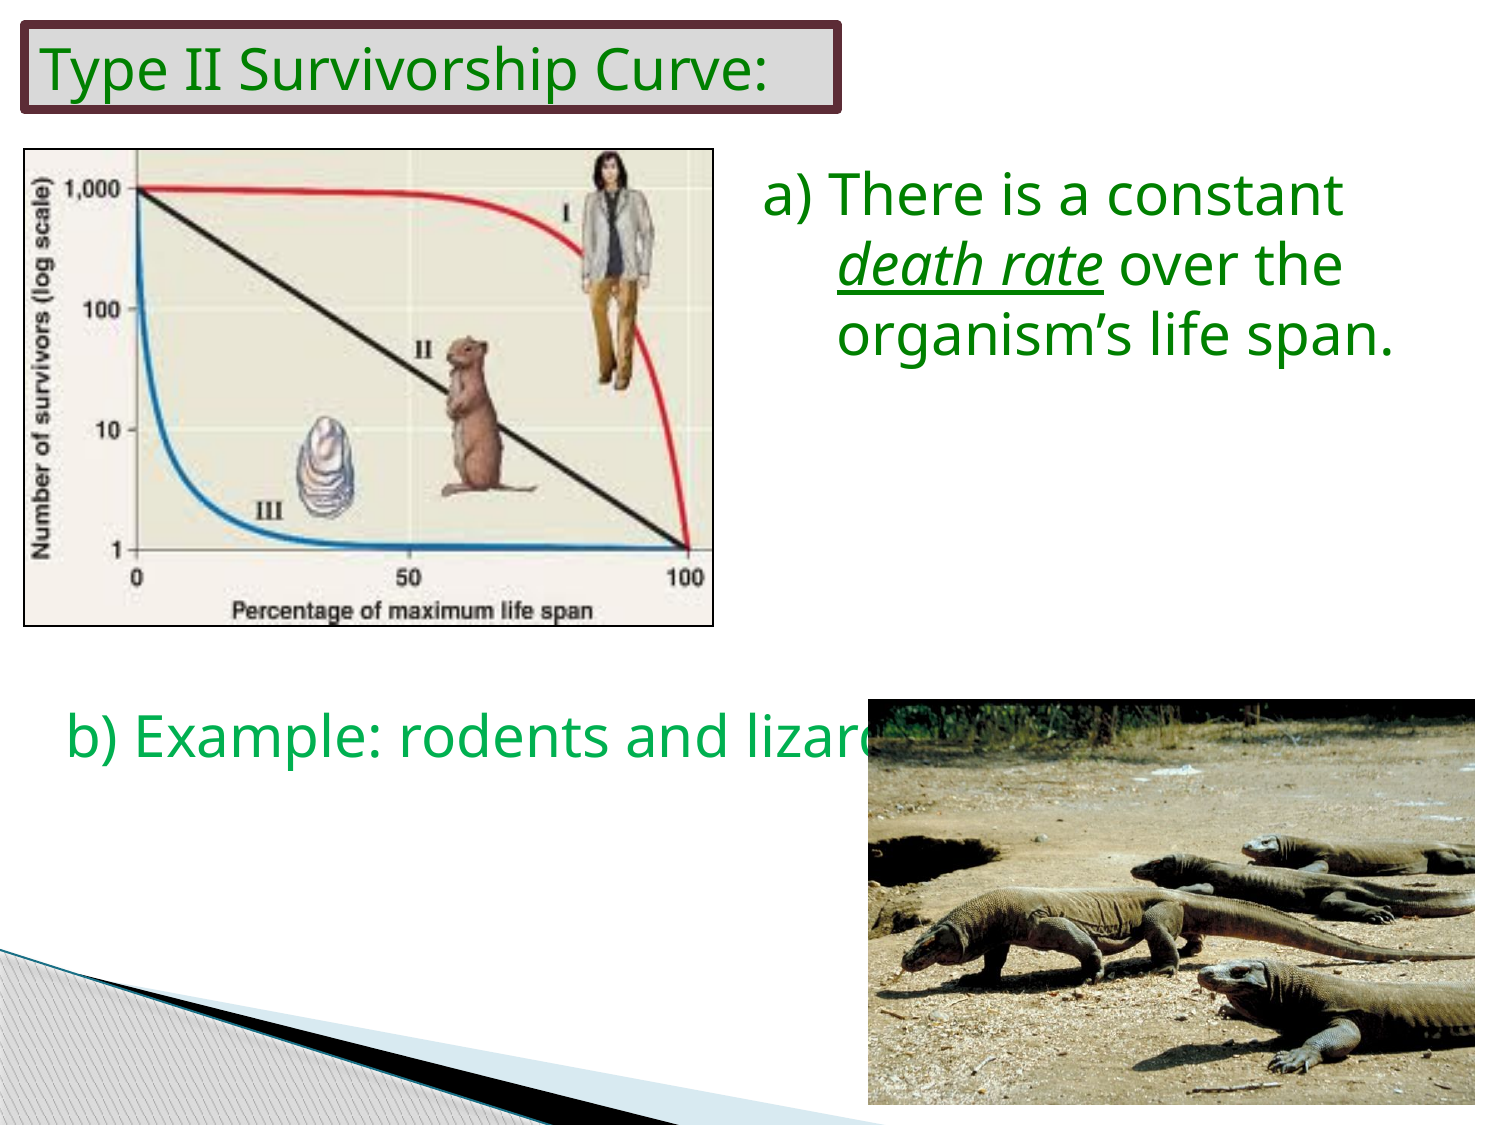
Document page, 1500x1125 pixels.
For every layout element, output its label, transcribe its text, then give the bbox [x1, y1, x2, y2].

text_box b) Example: rodents and lizards. [50, 691, 988, 777]
picture [868, 699, 1476, 1105]
picture [24, 149, 713, 626]
text_box a) There is a constant death rate over the organism’s life span. [747, 149, 1475, 375]
text_box Type II Survivorship Curve: [20, 20, 842, 114]
